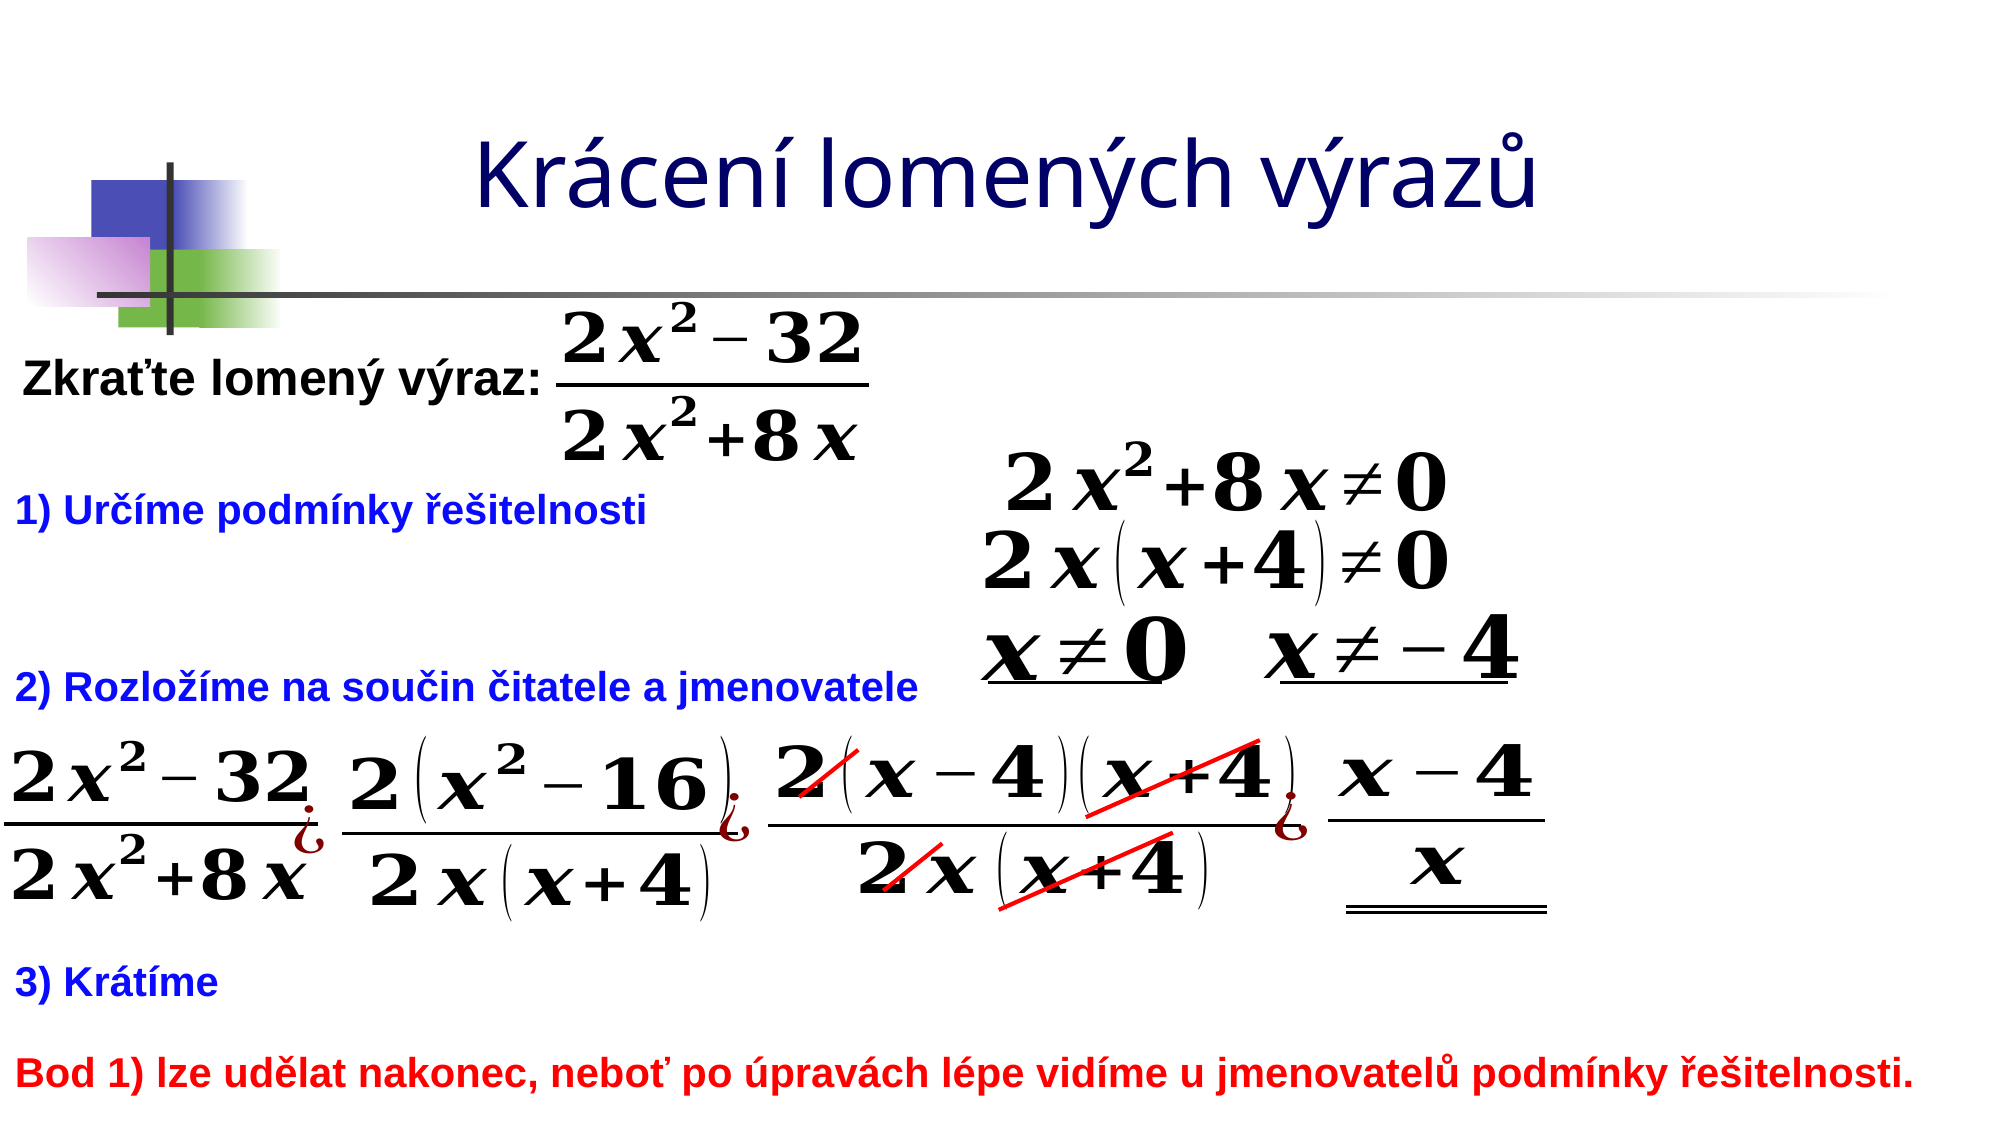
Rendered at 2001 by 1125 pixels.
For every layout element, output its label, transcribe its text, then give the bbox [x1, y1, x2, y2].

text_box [998, 832, 1174, 911]
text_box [798, 749, 859, 798]
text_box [1085, 739, 1261, 818]
text_box 3) Krátíme [0, 947, 237, 1013]
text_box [882, 843, 943, 891]
text_box 2) Rozložíme na součin čitatele a jmenovatele [0, 652, 943, 718]
text_box 1) Určíme podmínky řešitelnosti [0, 475, 686, 540]
text_box Bod 1) lze udělat nakonec, neboť po úpravách lépe vidíme u jmenovatelů podmínky řešitelnosti. [0, 1038, 2000, 1103]
title Krácení lomených výrazů [416, 113, 1599, 228]
text_box Zkraťte lomený výraz: [7, 338, 599, 413]
